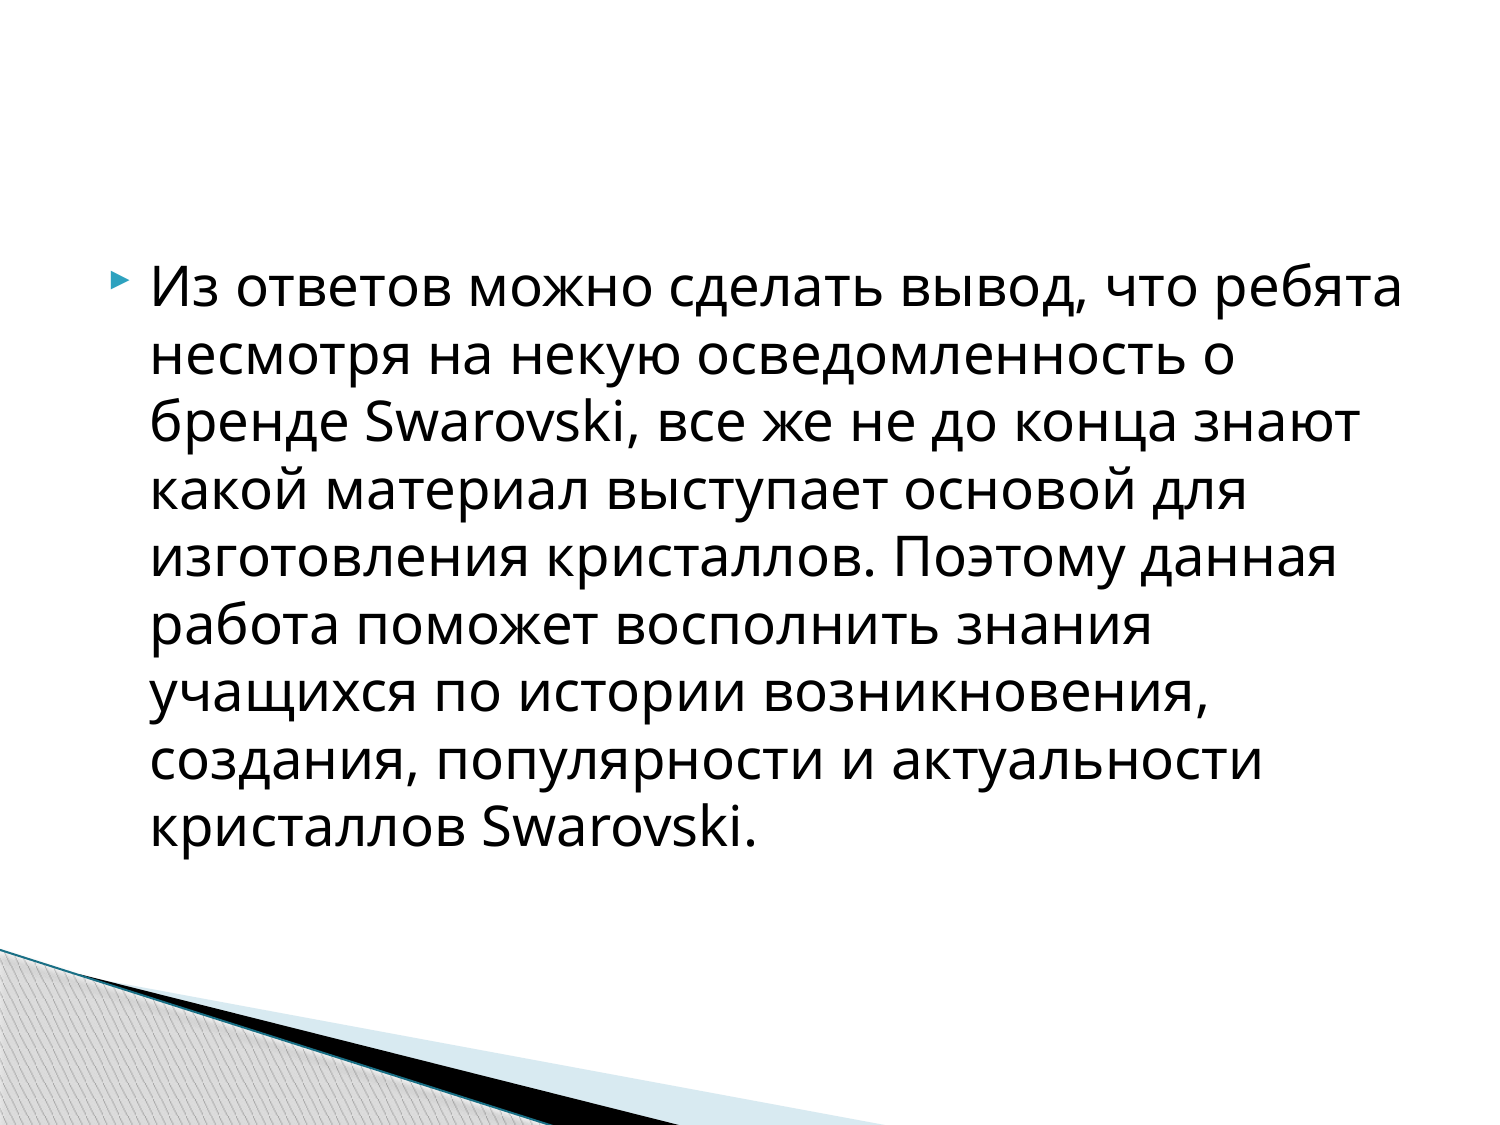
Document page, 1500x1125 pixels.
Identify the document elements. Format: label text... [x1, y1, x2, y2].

list Из ответов можно сделать вывод, что ребята несмотря на некую осведомленность о бренде Swarovski, все же не до конца знают какой материал выступает основой для изготовления кристаллов. Поэтому данная работа поможет восполнить знания учащихся по истории возникновения, создания, популярности и актуальности кристаллов Swarovski. [75, 243, 1425, 986]
